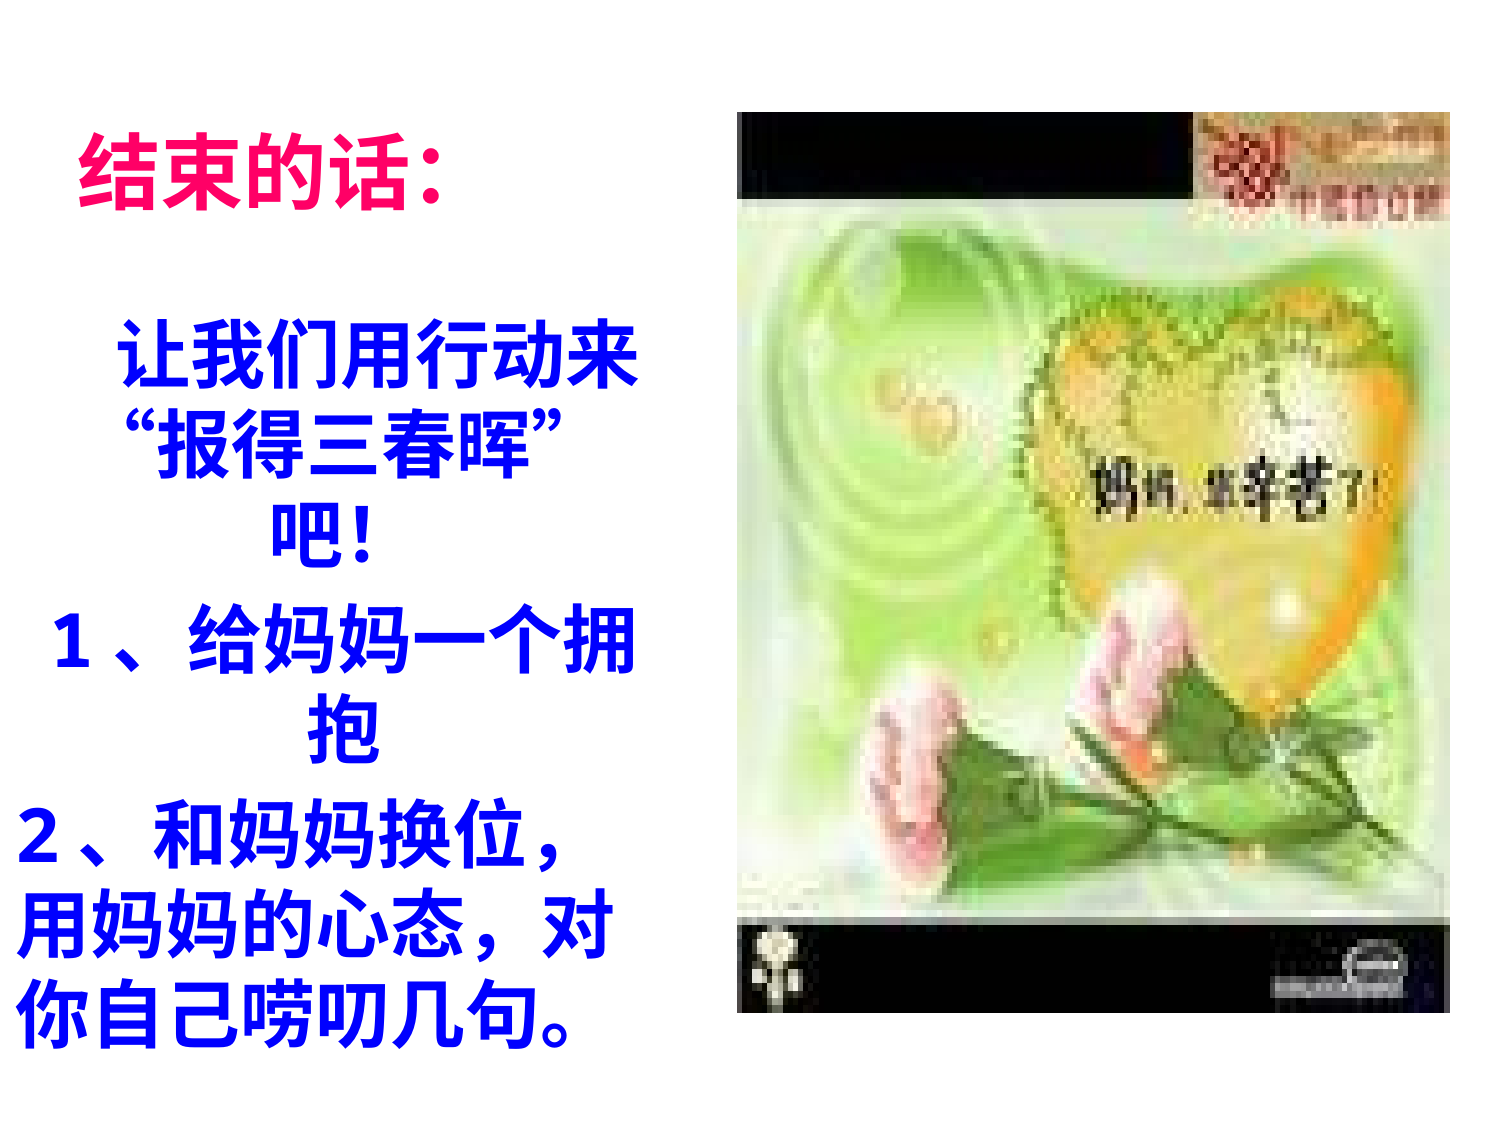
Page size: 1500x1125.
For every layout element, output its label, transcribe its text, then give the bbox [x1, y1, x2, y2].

picture [737, 112, 1450, 1013]
subtitle 让我们用行动来“报得三春晖”吧！ 1、给妈妈一个拥抱 2、和妈妈换位，用妈妈的心态，对你自己唠叨几句。 [0, 299, 688, 1025]
title 结束的话： [62, 50, 1338, 292]
